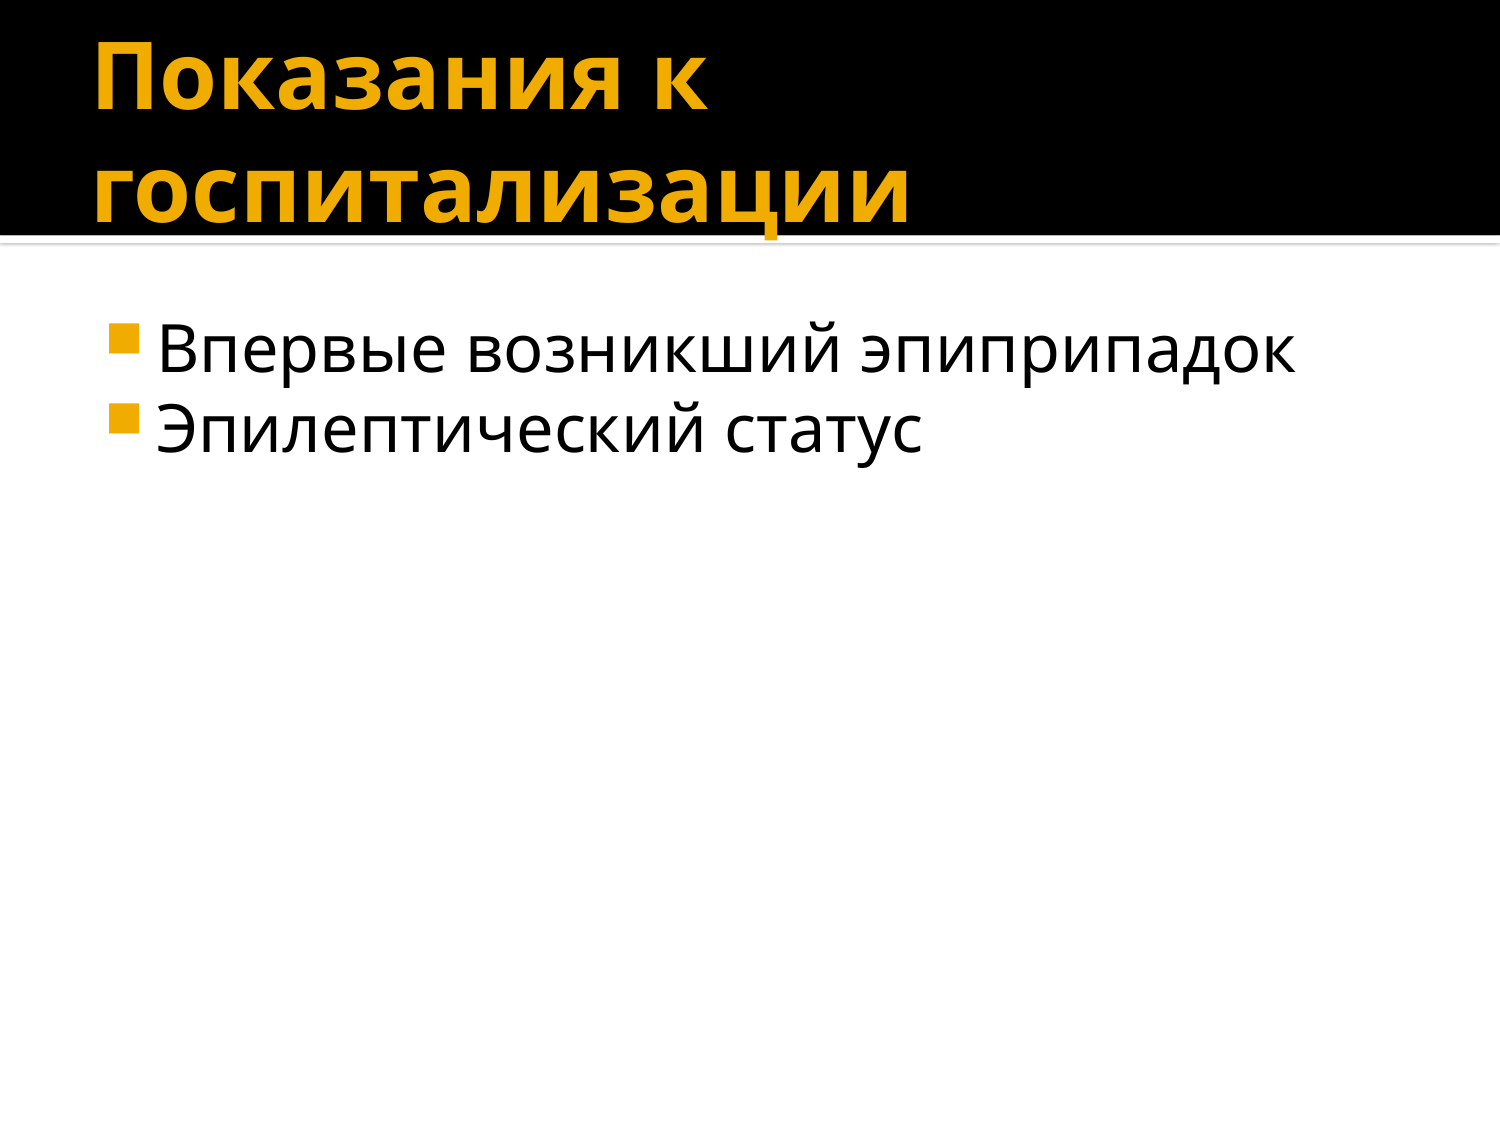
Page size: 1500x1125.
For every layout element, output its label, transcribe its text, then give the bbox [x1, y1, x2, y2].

list Впервые возникший эпиприпадок Эпилептический статус [75, 291, 1425, 1050]
title Показания к госпитализации [75, 25, 1425, 231]
